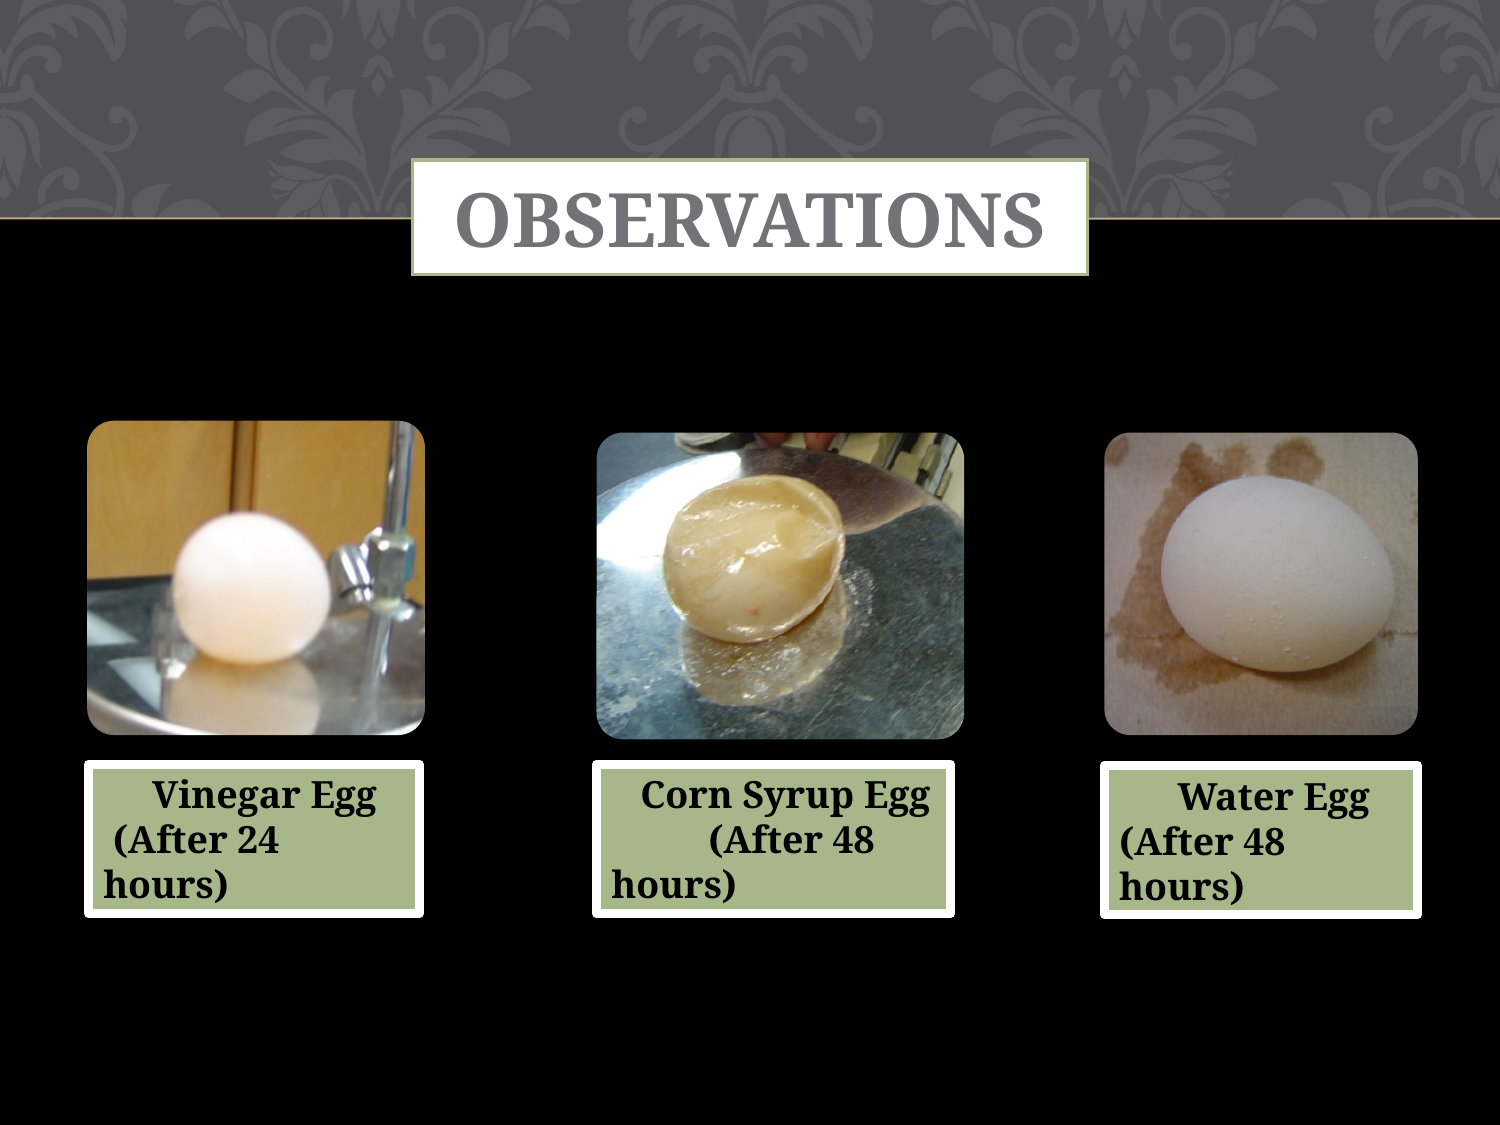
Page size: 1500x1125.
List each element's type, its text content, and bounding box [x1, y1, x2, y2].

text_box Water Egg (After 48 hours) [1100, 761, 1422, 919]
picture [87, 426, 98, 730]
text_box Vinegar Egg (After 24 hours) [84, 760, 424, 918]
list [596, 432, 965, 740]
picture [414, 426, 425, 730]
title Observations [411, 158, 1089, 276]
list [98, 408, 414, 748]
text_box Corn Syrup Egg (After 48 hours) [592, 760, 955, 918]
picture [1104, 432, 1419, 736]
